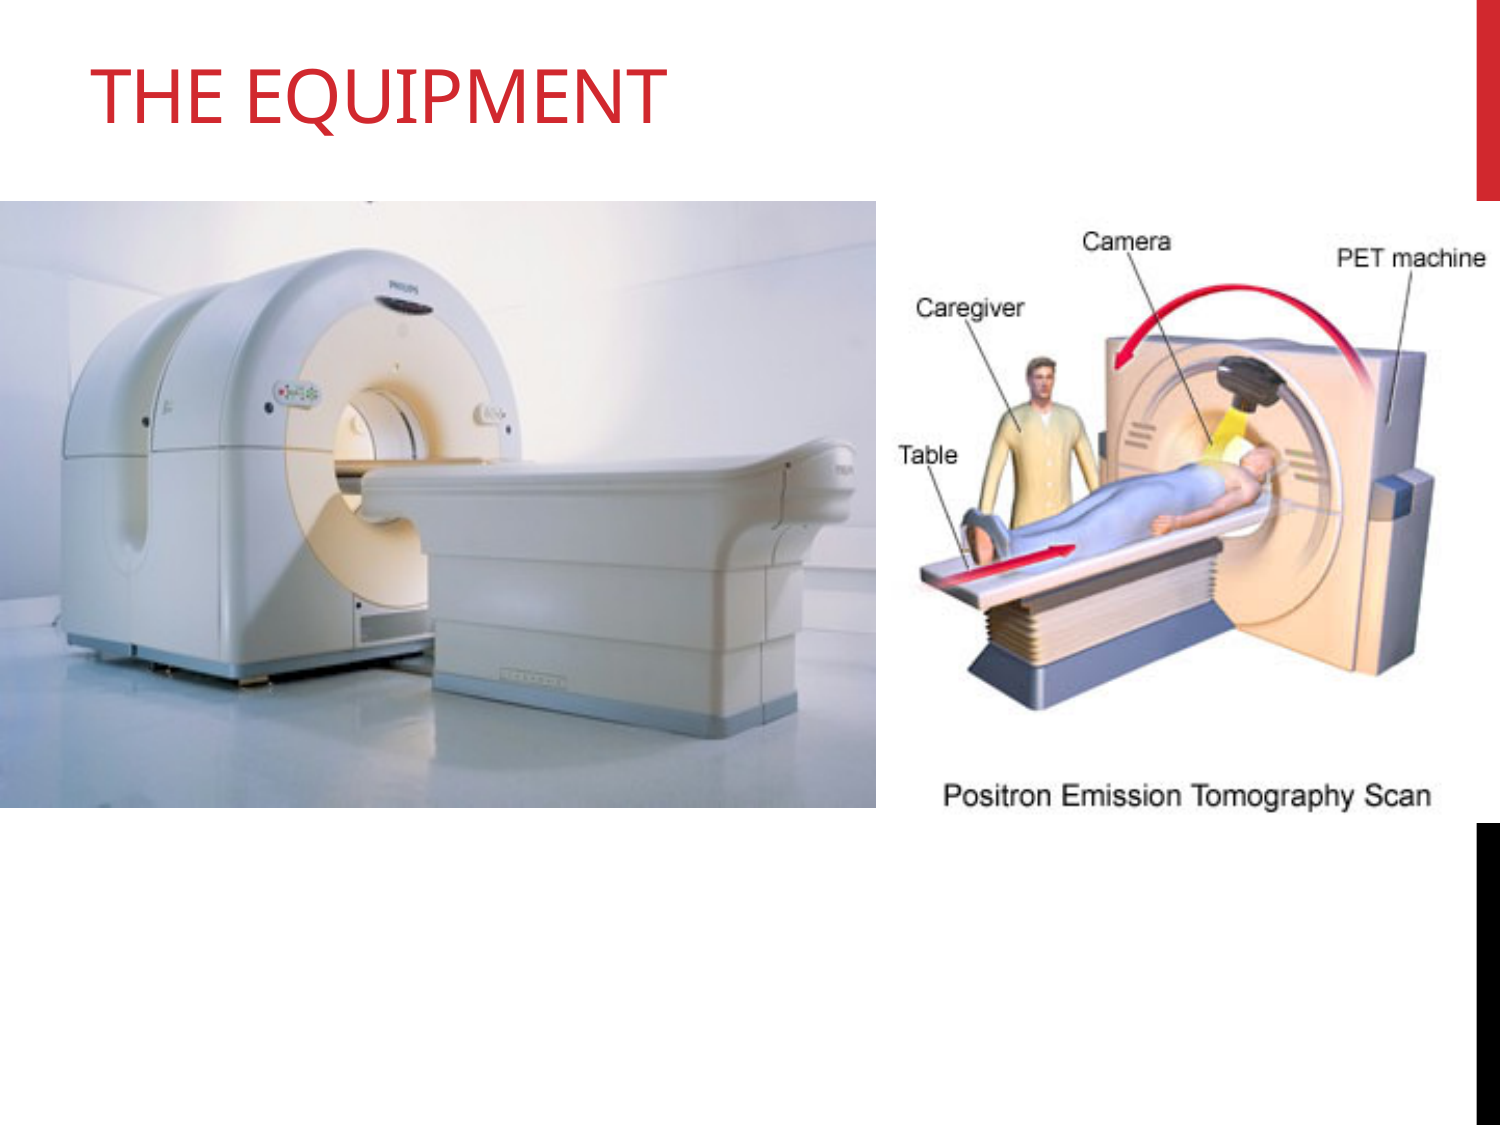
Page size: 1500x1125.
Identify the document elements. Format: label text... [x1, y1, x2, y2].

title the equipment [75, 25, 1349, 146]
picture [0, 201, 1500, 824]
